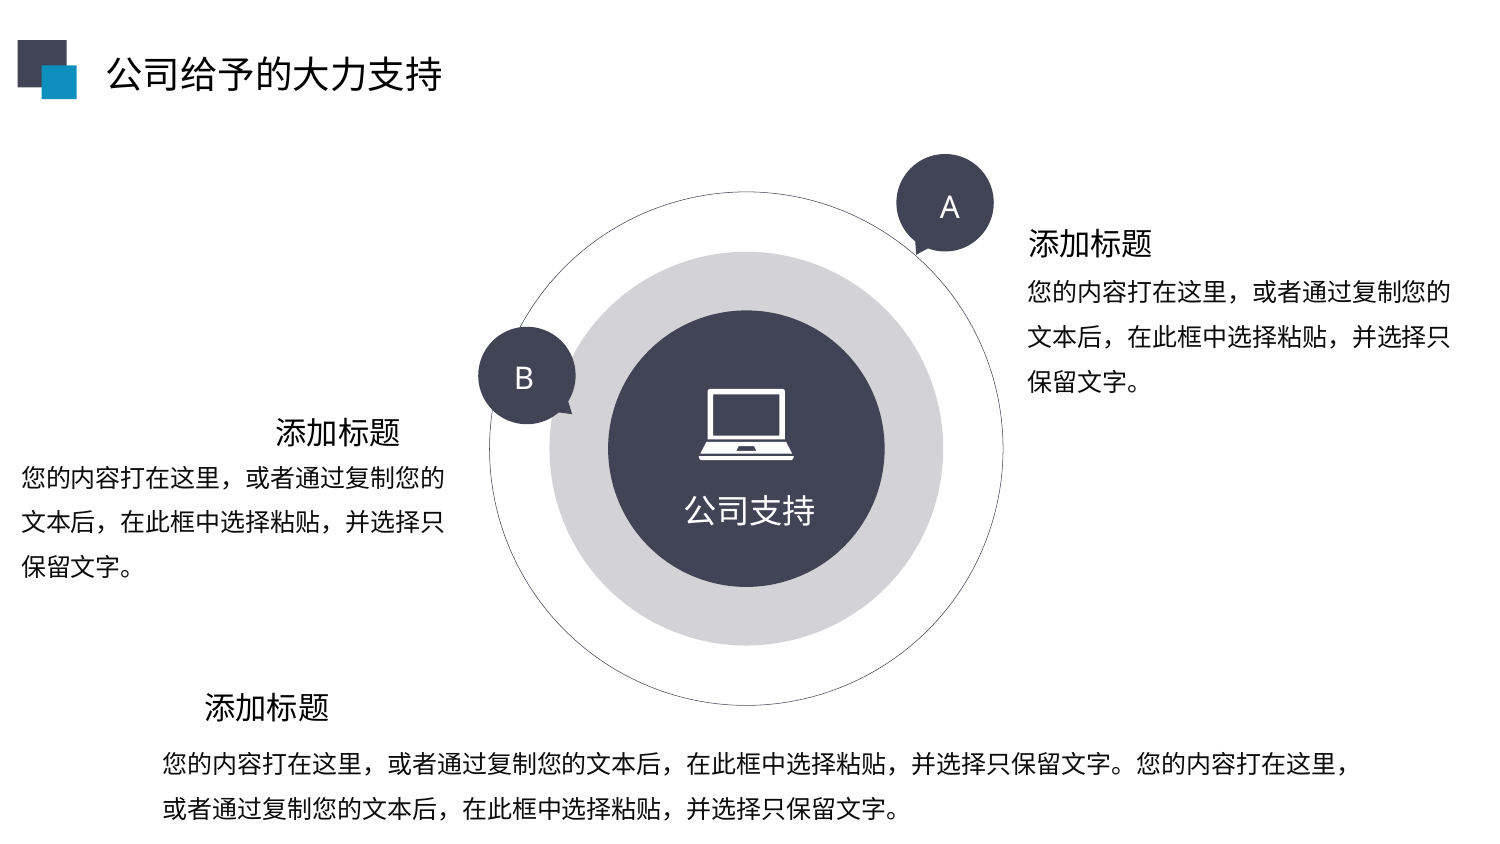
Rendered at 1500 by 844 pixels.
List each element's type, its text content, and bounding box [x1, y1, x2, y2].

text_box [477, 329, 586, 428]
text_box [147, 680, 1400, 844]
text_box 公司给予的大力支持 [90, 43, 458, 104]
text_box [489, 191, 1004, 680]
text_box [17, 40, 77, 100]
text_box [608, 310, 885, 587]
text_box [1012, 216, 1483, 401]
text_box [6, 406, 477, 586]
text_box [894, 153, 992, 262]
